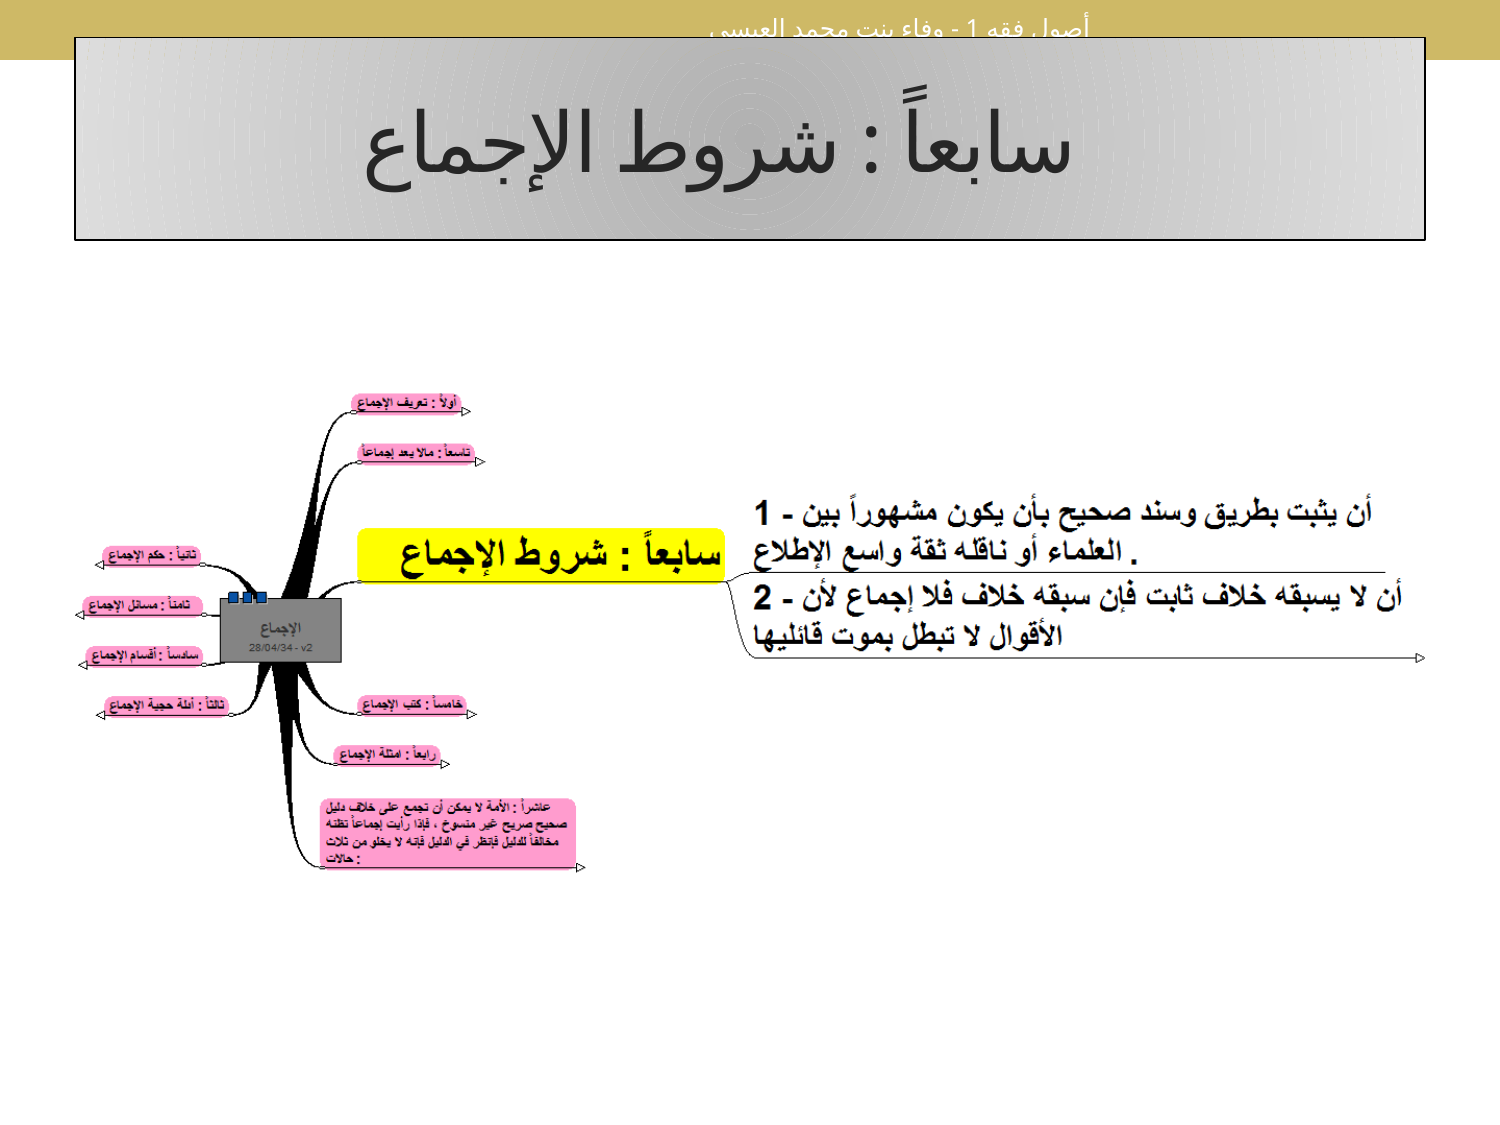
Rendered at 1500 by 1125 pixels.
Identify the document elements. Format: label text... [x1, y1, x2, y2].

title سابعاً : شروط الإجماع [74, 37, 1426, 241]
footer أصول فقه 1 - وفاء بنت محمد العيسى [562, 3, 1238, 57]
picture [74, 262, 1426, 1005]
